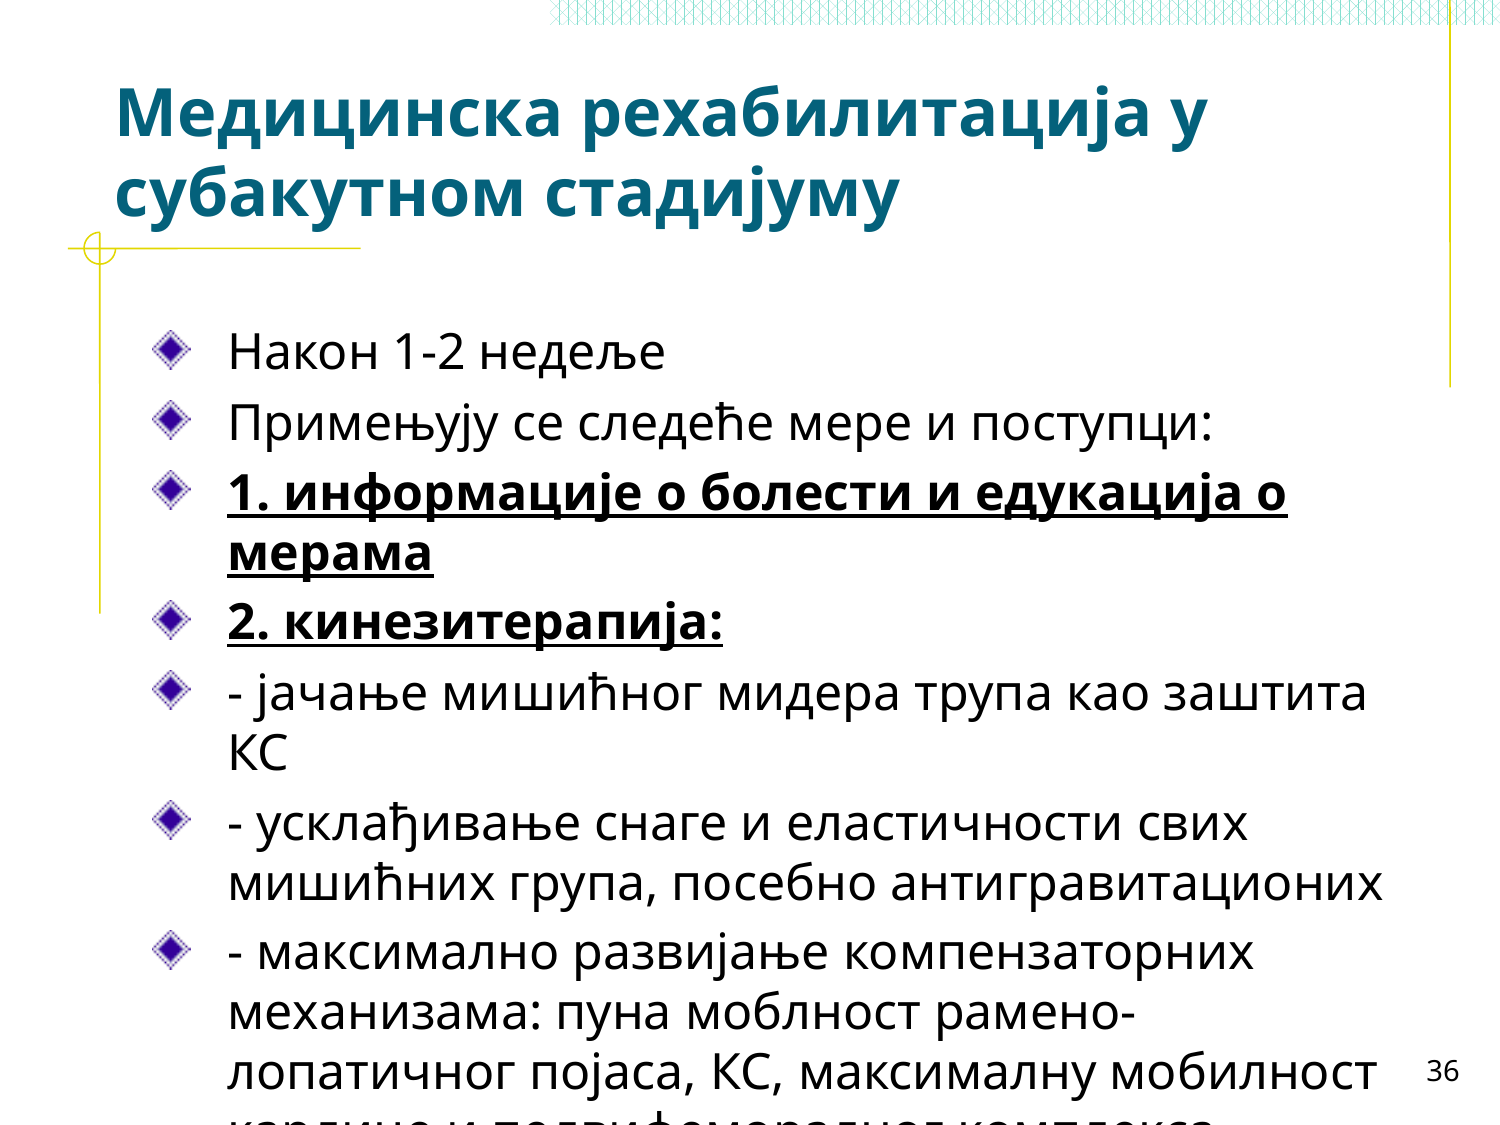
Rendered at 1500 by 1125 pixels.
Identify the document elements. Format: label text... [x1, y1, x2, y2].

slide_number 36 [1162, 1025, 1475, 1100]
title Медицинска рехабилитација у субакутном стадијуму [99, 49, 1376, 238]
picture [152, 670, 191, 710]
picture [152, 930, 191, 970]
picture [152, 600, 191, 640]
picture [152, 470, 191, 510]
picture [152, 800, 191, 840]
list Након 1-2 недеље Примењују се следеће мере и поступци: 1. информације о болести и едукација о мерама 2. кинезитерапија: - јачање мишићног мидера трупа као заштита КС - усклађивање снаге и еластичности свих мишићних група, посебно антигравитационих - максимално развијање компензаторних механизама: пуна моблност рамено-лопатичног појаса, КС, максималну мобилност карлице и пелвифеморалног комплекса [137, 312, 1413, 988]
picture [152, 330, 191, 370]
picture [152, 400, 191, 440]
